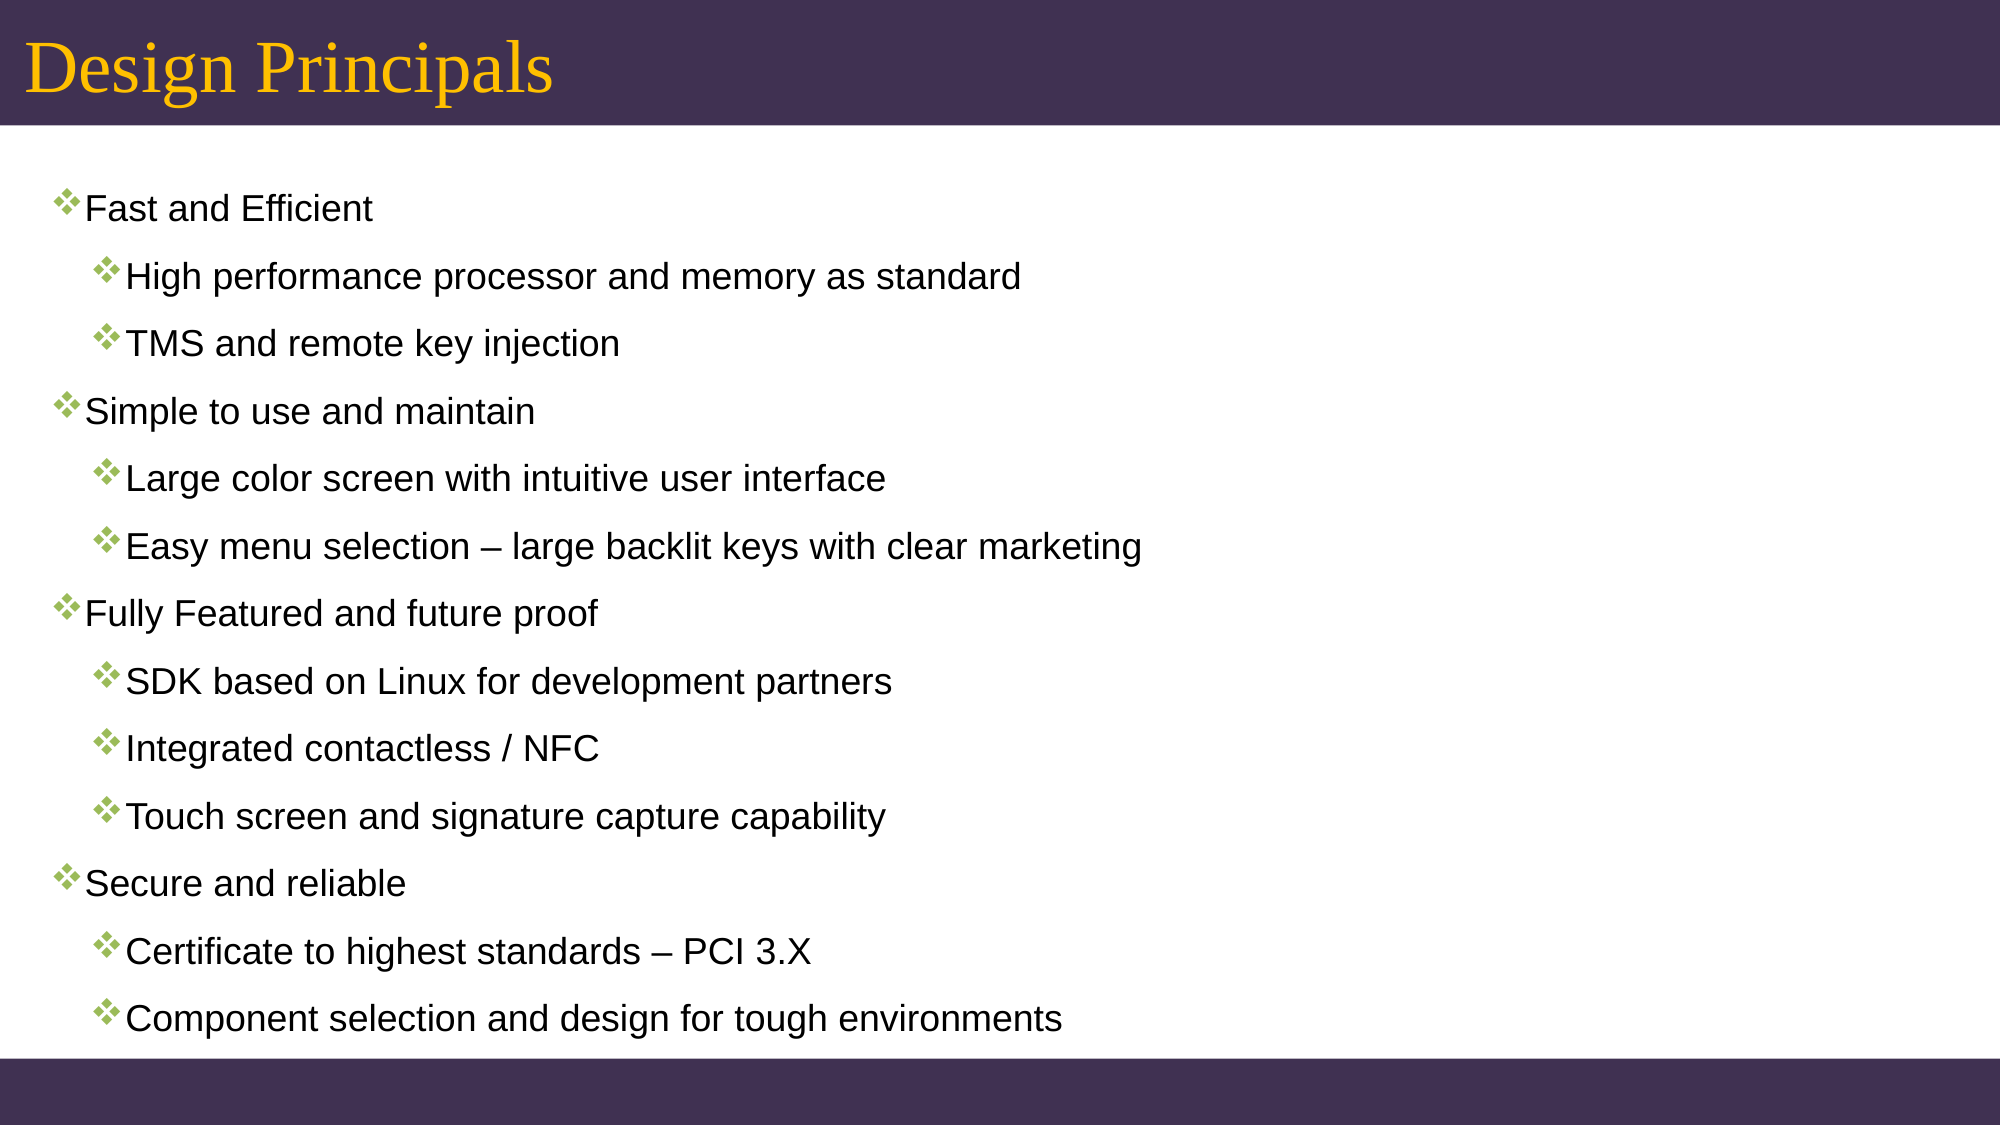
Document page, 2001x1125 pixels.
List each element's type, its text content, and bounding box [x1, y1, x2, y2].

text_box Design Principals [9, 10, 571, 116]
text_box Fast and Efficient High performance processor and memory as standard TMS and remote key injection Simple to use and maintain Large color screen with intuitive user interface Easy menu selection – large backlit keys with clear marketing Fully Featured and future proof SDK based on Linux for development partners Integrated contactless / NFC Touch screen and signature capture capability Secure and reliable Certificate to highest standards – PCI 3.X Component selection and design for tough environments [35, 154, 1889, 1047]
